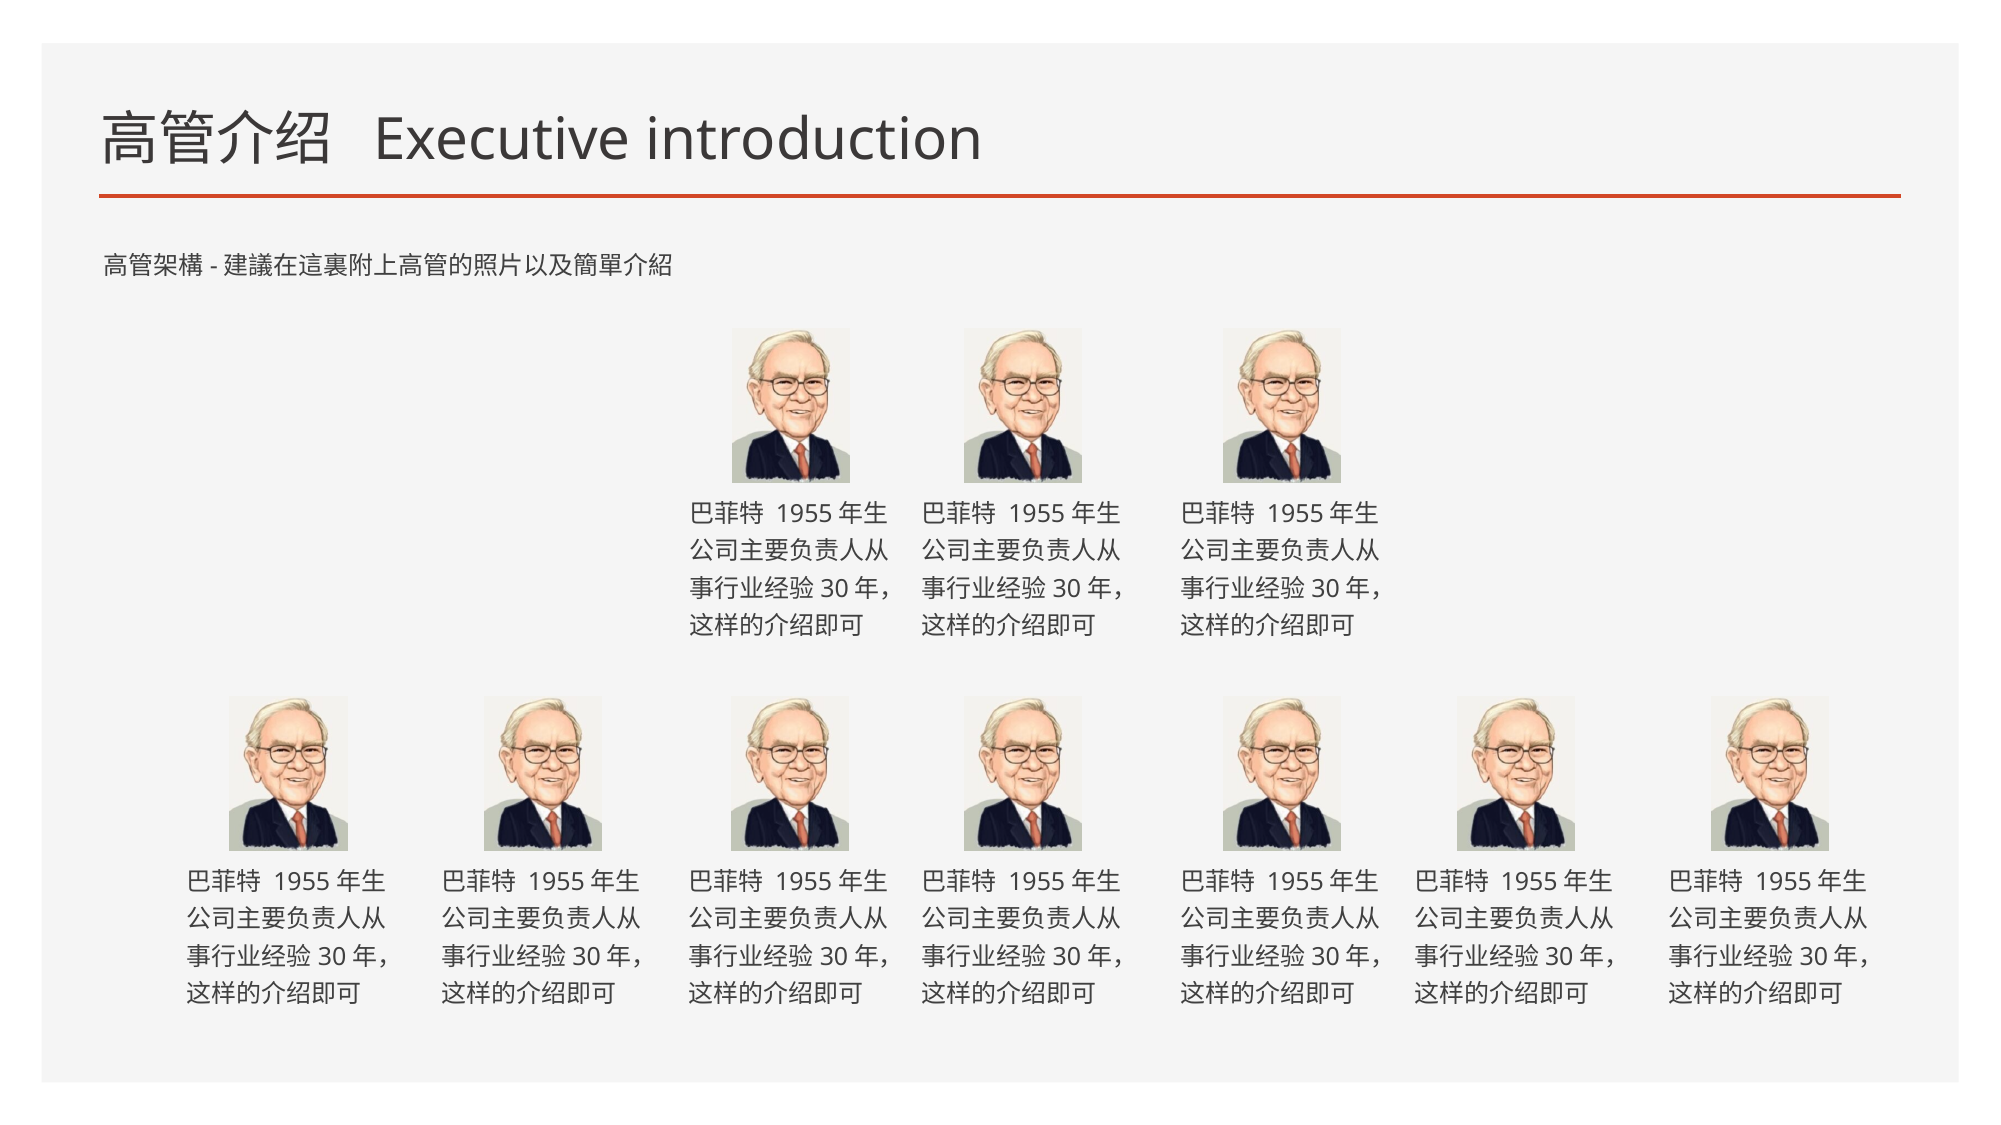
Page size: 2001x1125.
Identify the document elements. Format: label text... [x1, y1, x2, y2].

picture [732, 328, 850, 483]
text_box 巴菲特 1955年生公司主要负责人从事行业经验30年，这样的介绍即可 [1165, 850, 1399, 1004]
text_box 巴菲特 1955年生公司主要负责人从事行业经验30年，这样的介绍即可 [910, 482, 1142, 636]
text_box 巴菲特 1955年生公司主要负责人从事行业经验30年，这样的介绍即可 [674, 482, 910, 636]
text_box 巴菲特 1955年生公司主要负责人从事行业经验30年，这样的介绍即可 [1399, 850, 1634, 1004]
picture [731, 696, 849, 851]
title 高管介绍 Executive introduction [85, 73, 1214, 179]
picture [484, 696, 602, 851]
picture [1711, 696, 1829, 851]
picture [964, 696, 1082, 851]
picture [1223, 696, 1341, 851]
list 高管架構-建議在這裏附上高管的照片以及簡單介紹 [88, 234, 837, 289]
text_box 巴菲特 1955年生公司主要负责人从事行业经验30年，这样的介绍即可 [426, 850, 662, 1004]
text_box 巴菲特 1955年生公司主要负责人从事行业经验30年，这样的介绍即可 [1165, 482, 1401, 636]
picture [229, 696, 348, 851]
picture [1456, 696, 1575, 851]
text_box 巴菲特 1955年生公司主要负责人从事行业经验30年，这样的介绍即可 [171, 850, 407, 1004]
picture [1223, 328, 1341, 483]
text_box 巴菲特 1955年生公司主要负责人从事行业经验30年，这样的介绍即可 [673, 850, 909, 1004]
picture [964, 328, 1082, 483]
text_box 巴菲特 1955年生公司主要负责人从事行业经验30年，这样的介绍即可 [1653, 850, 1889, 1004]
text_box 巴菲特 1955年生公司主要负责人从事行业经验30年，这样的介绍即可 [909, 850, 1142, 1004]
